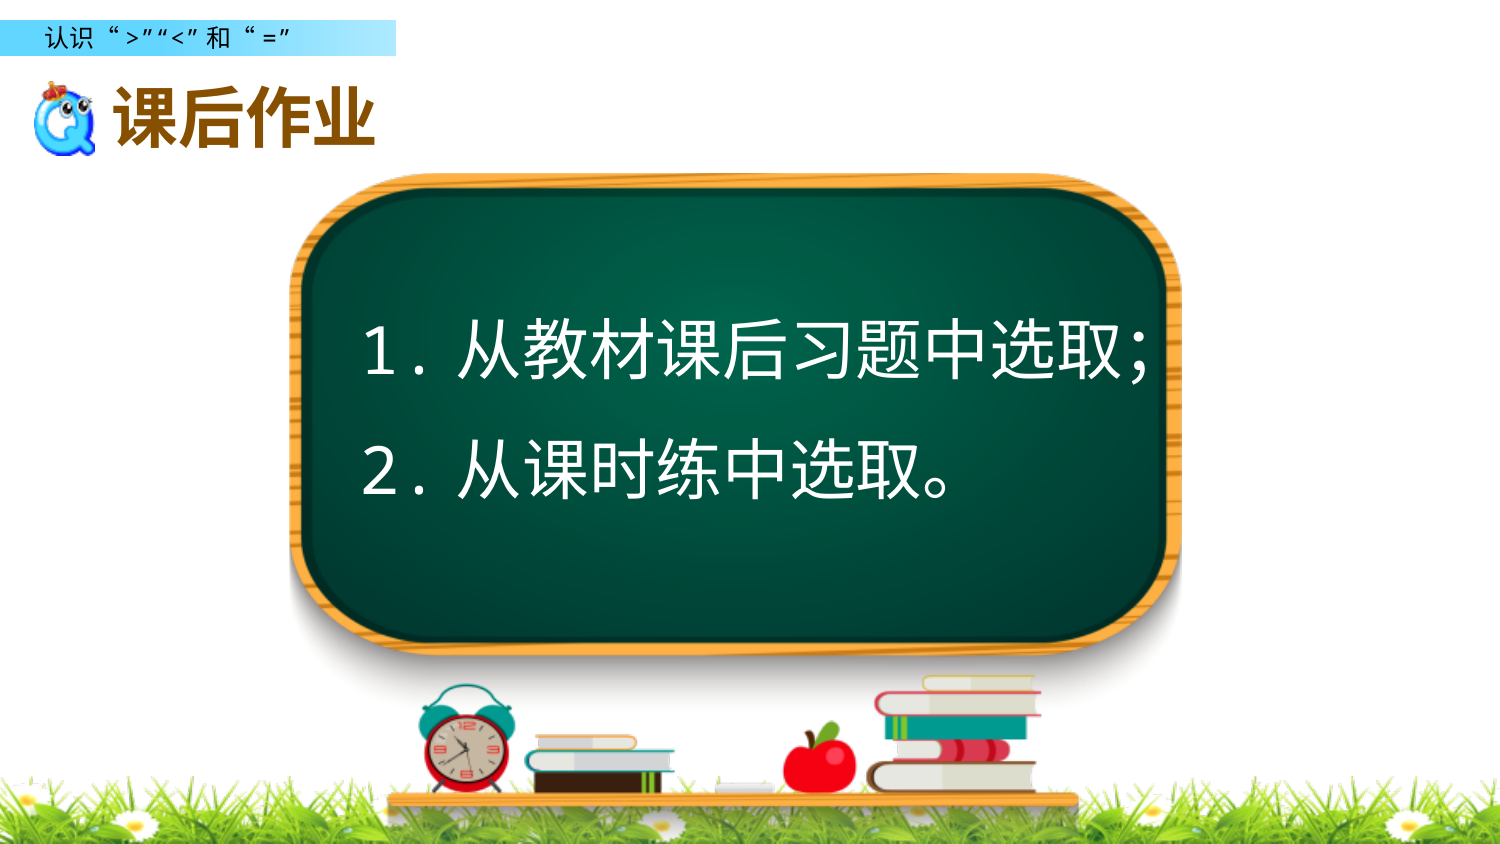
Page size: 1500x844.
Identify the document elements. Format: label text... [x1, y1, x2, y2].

picture [0, 173, 1500, 844]
text_box 课后作业 [100, 69, 404, 161]
picture [34, 80, 96, 157]
